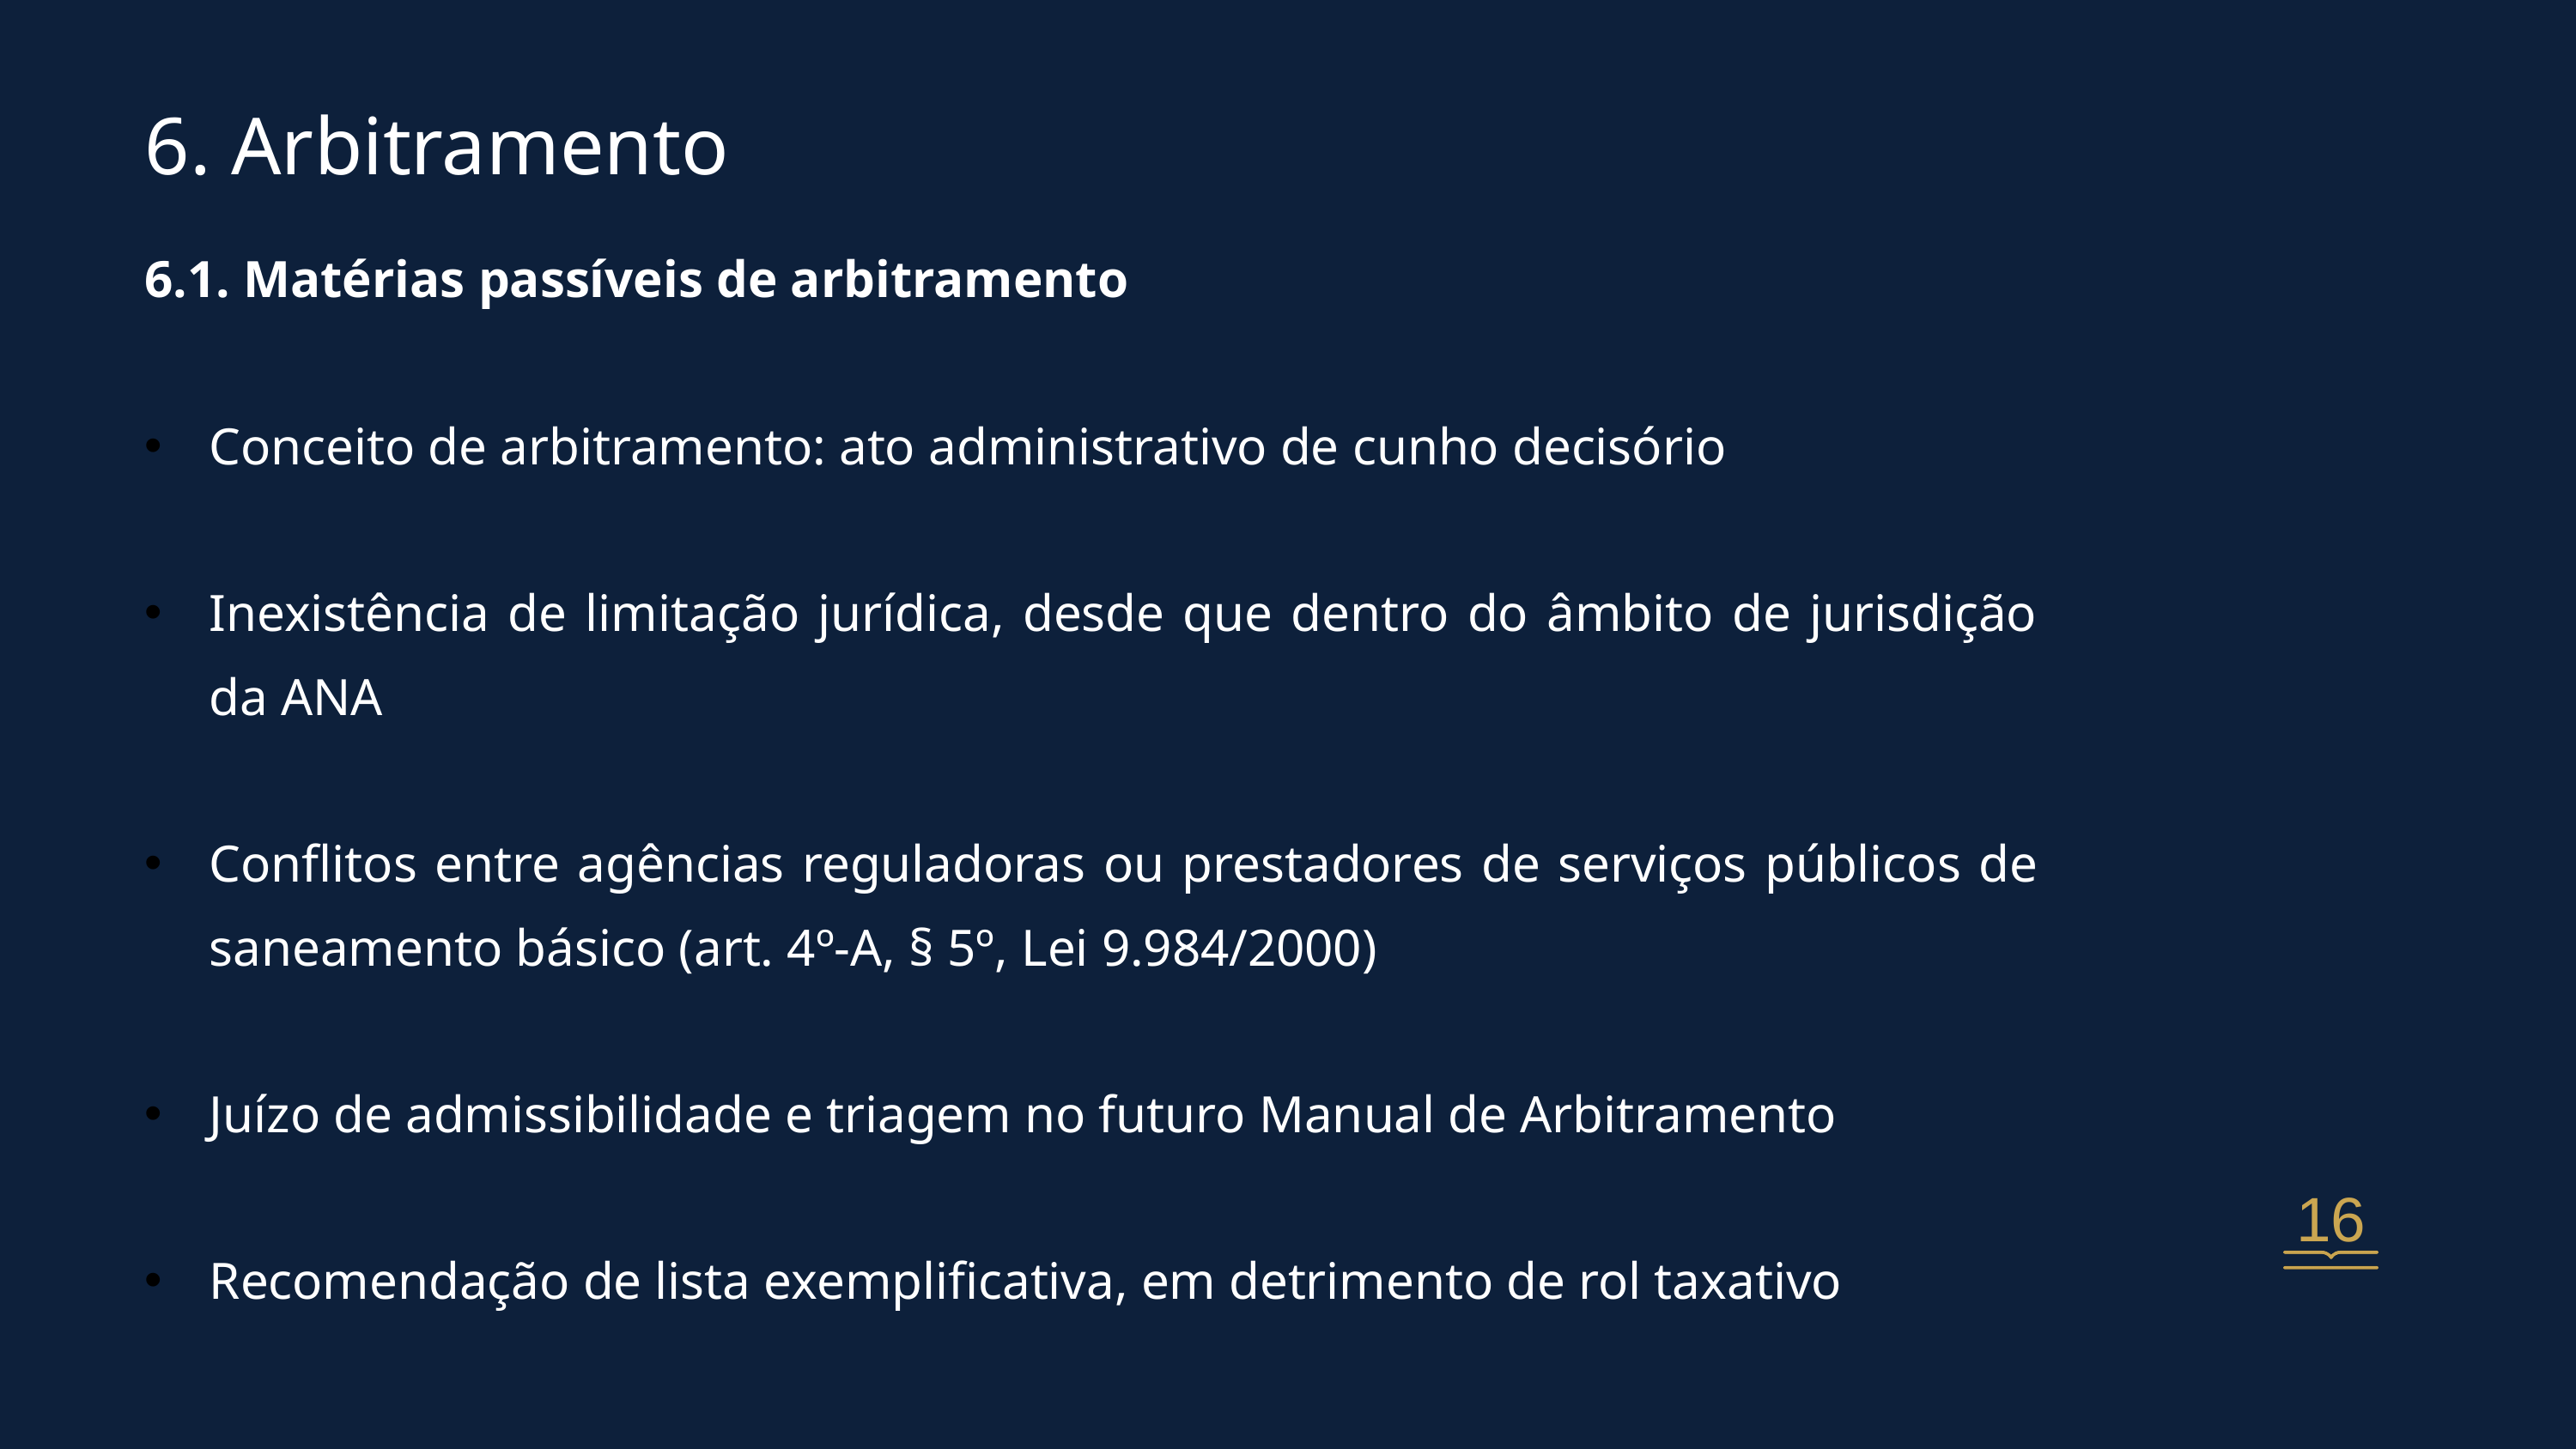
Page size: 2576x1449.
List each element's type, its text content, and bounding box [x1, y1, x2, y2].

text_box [2283, 1148, 2379, 1278]
text_box 6. Arbitramento [144, 58, 2038, 191]
text_box 6.1. Matérias passíveis de arbitramento Conceito de arbitramento: ato administrativo de cunho decisório Inexistência de limitação jurídica, desde que dentro do âmbito de jurisdição da ANA Conflitos entre agências reguladoras ou prestadores de serviços públicos de saneamento básico (art. 4º-A, § 5º, Lei 9.984/2000) Juízo de admissibilidade e triagem no futuro Manual de Arbitramento Recomendação de lista exemplificativa, em detrimento de rol taxativo [144, 224, 2038, 1310]
